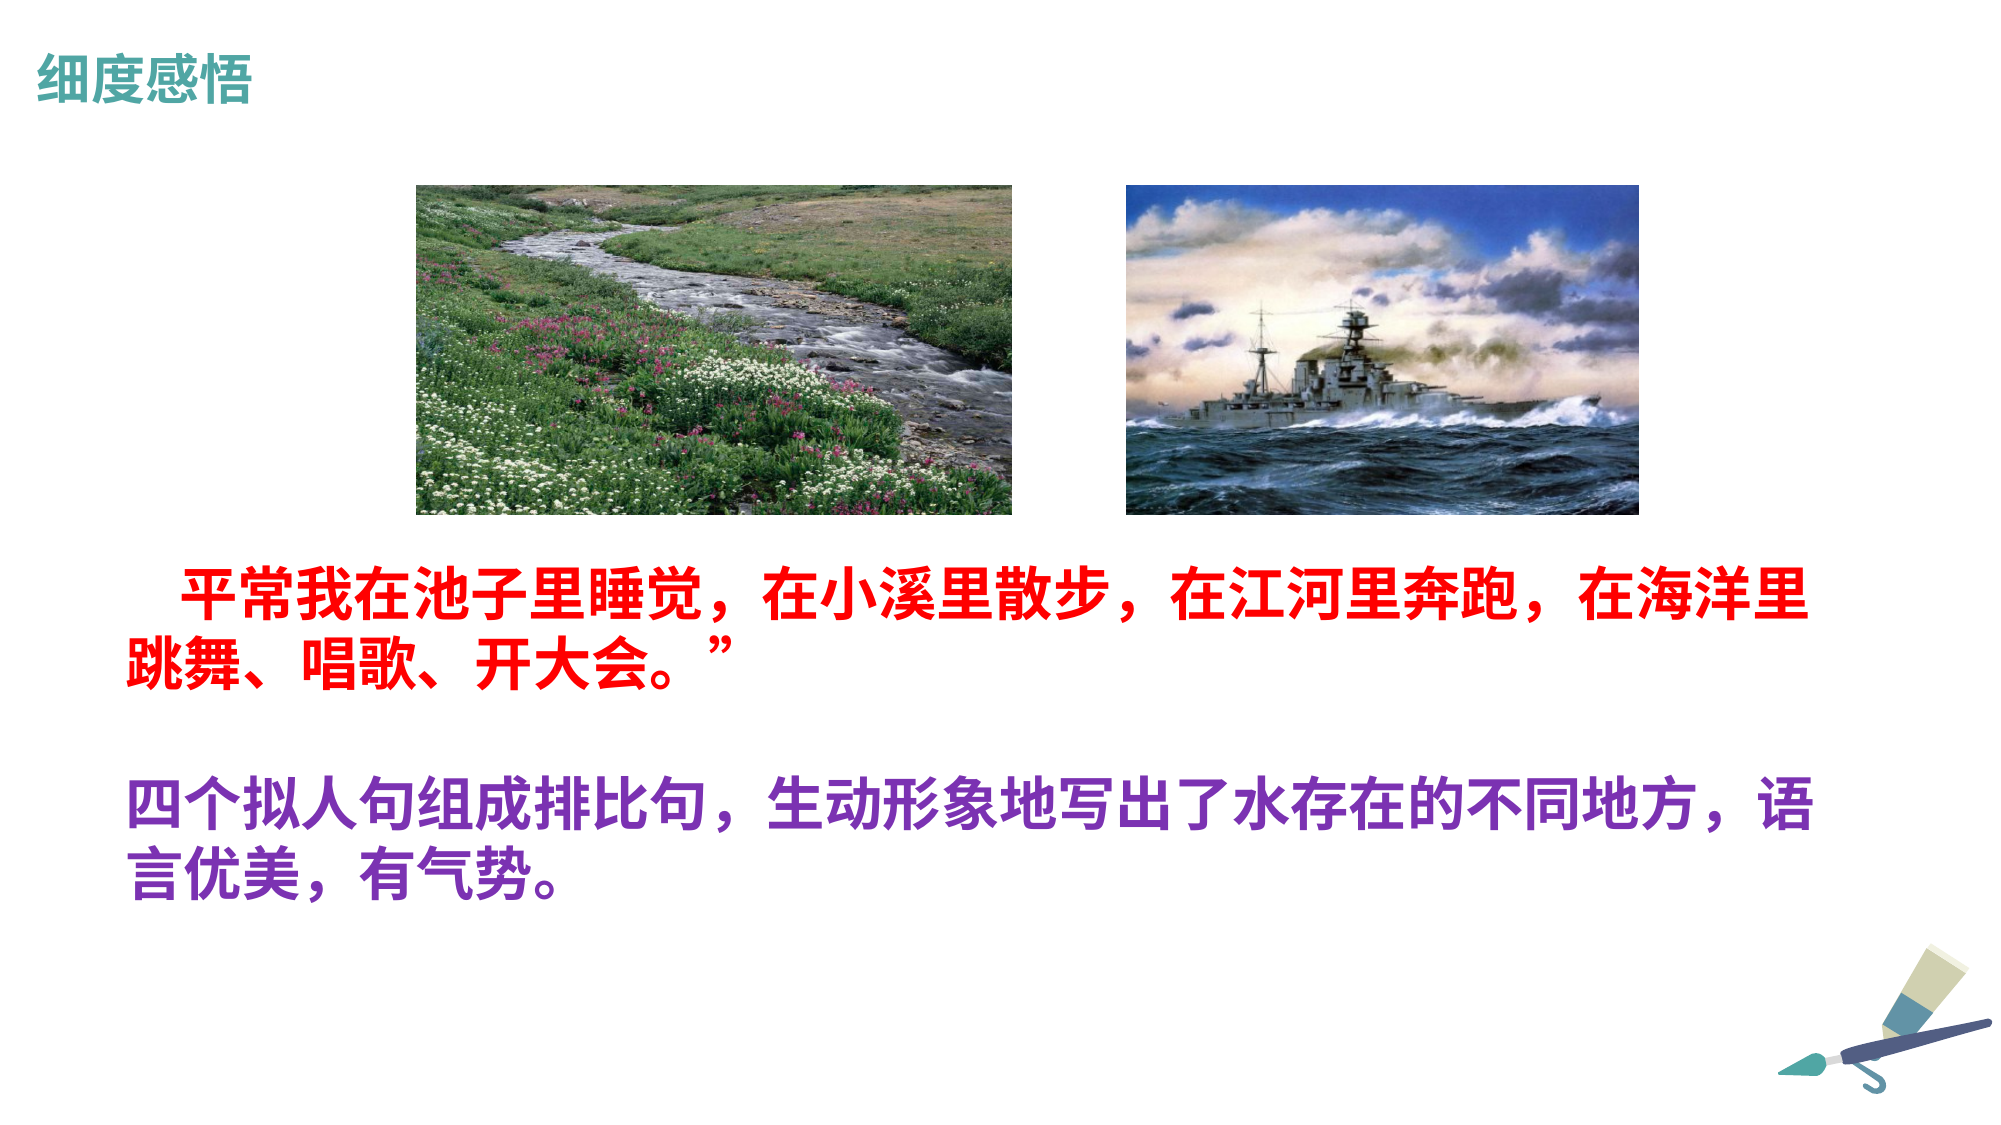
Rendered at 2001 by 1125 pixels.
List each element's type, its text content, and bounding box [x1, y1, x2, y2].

text_box 平常我在池子里睡觉，在小溪里散步，在江河里奔跑，在海洋里跳舞、唱歌、开大会。” 四个拟人句组成排比句，生动形象地写出了水存在的不同地方，语言优美，有气势。 [110, 549, 1860, 915]
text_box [1811, 945, 1974, 1125]
picture [1126, 185, 1639, 515]
picture [416, 185, 1012, 515]
text_box 细度感悟 [22, 38, 337, 119]
